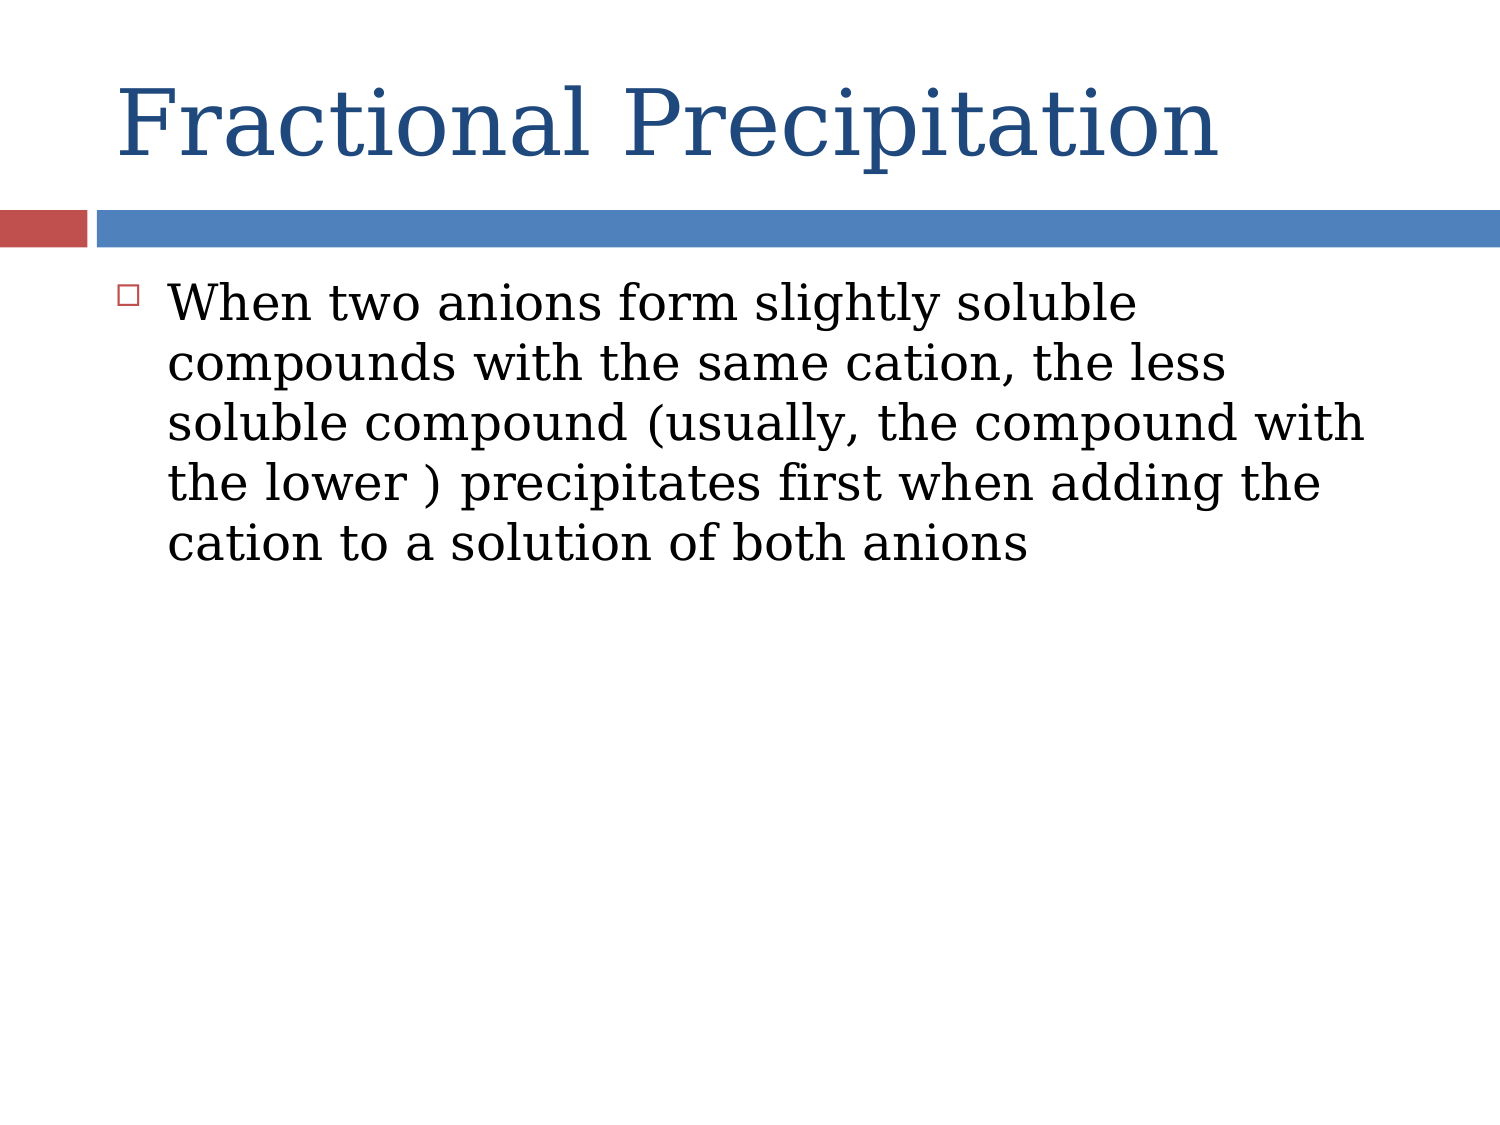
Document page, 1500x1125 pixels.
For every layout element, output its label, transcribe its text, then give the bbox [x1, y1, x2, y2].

title Fractional Precipitation [100, 37, 1438, 200]
